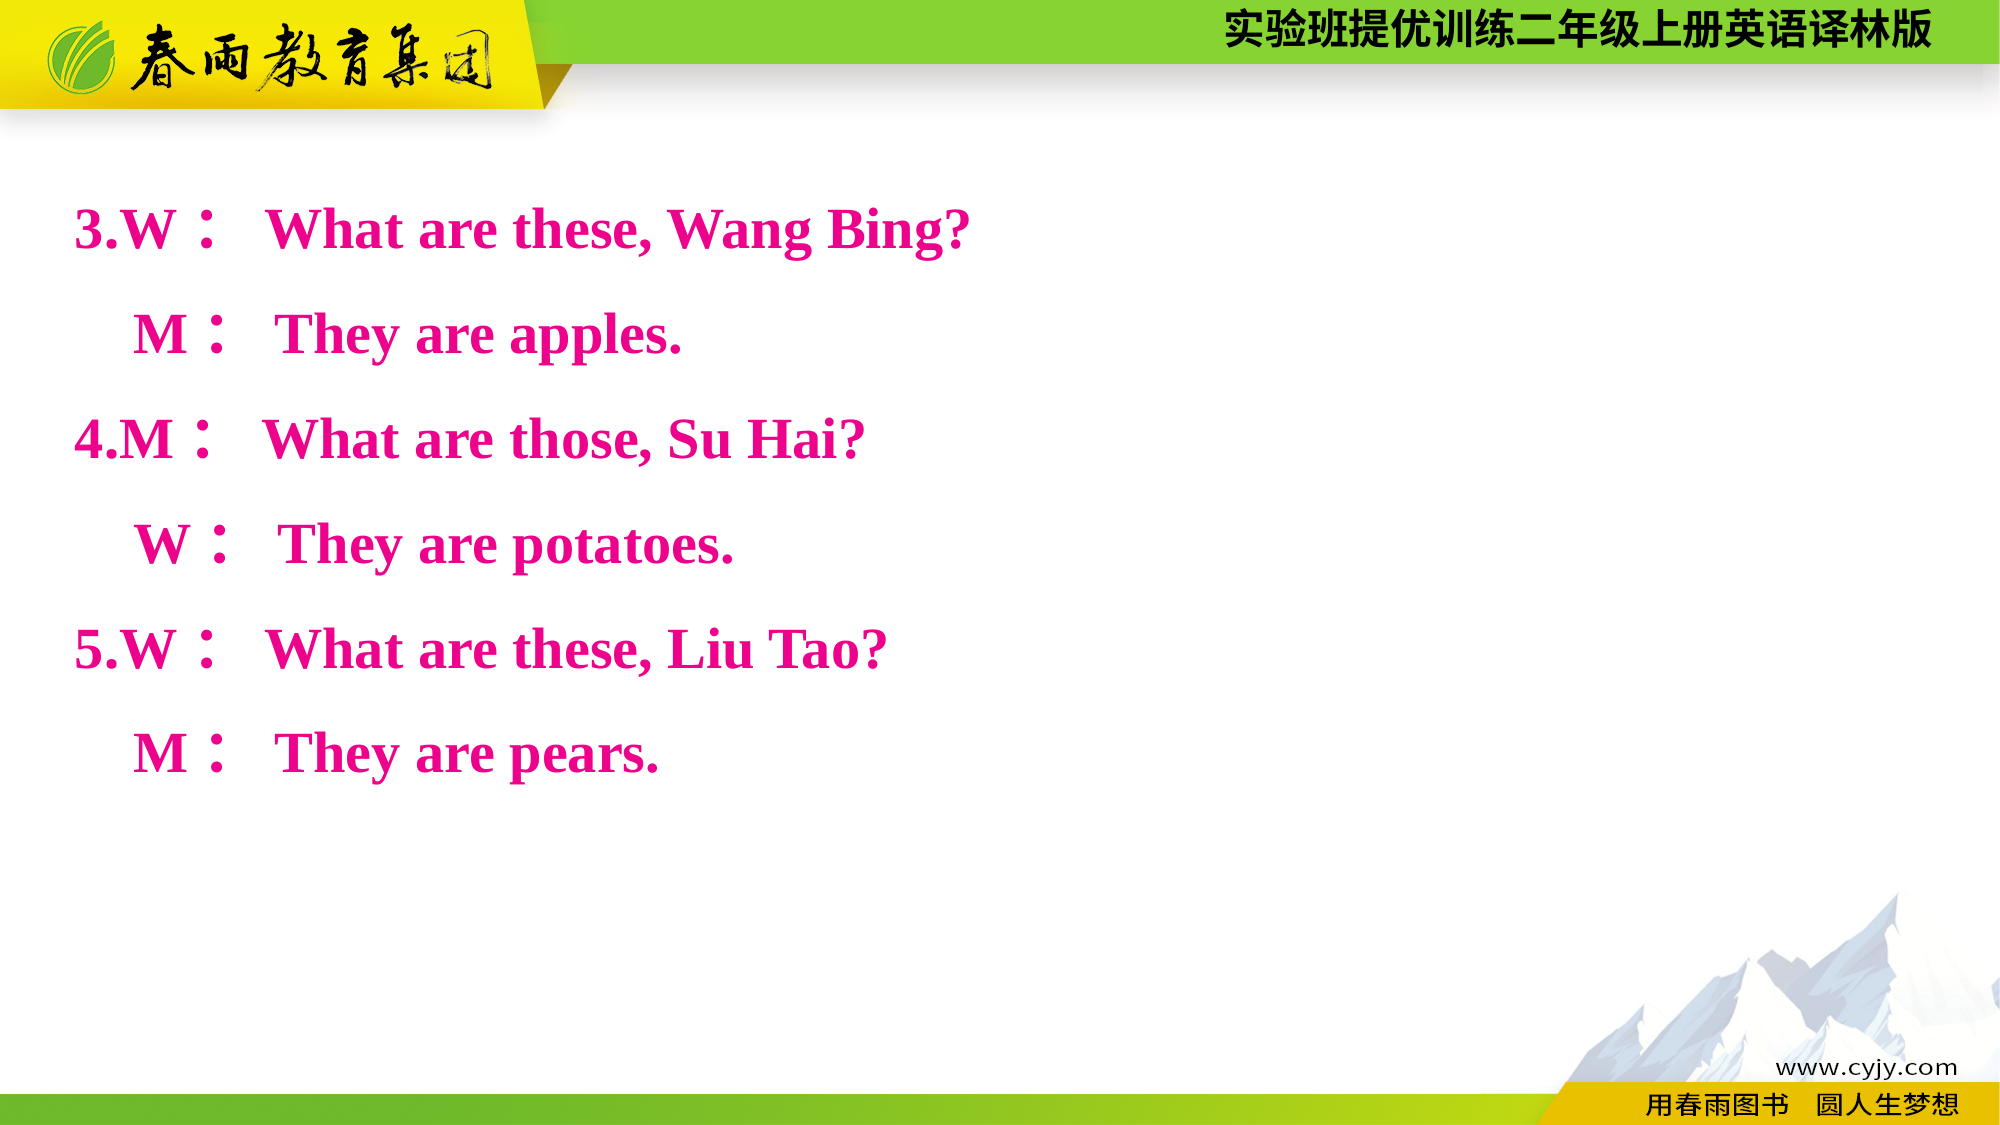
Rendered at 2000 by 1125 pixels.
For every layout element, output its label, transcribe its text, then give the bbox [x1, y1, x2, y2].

list 3.W：What are these, Wang Bing? M：They are apples. 4.M：What are those, Su Hai? W：They are potatoes. 5.W：What are these, Liu Tao? M：They are pears. [59, 147, 1944, 799]
picture [0, 0, 2000, 1125]
